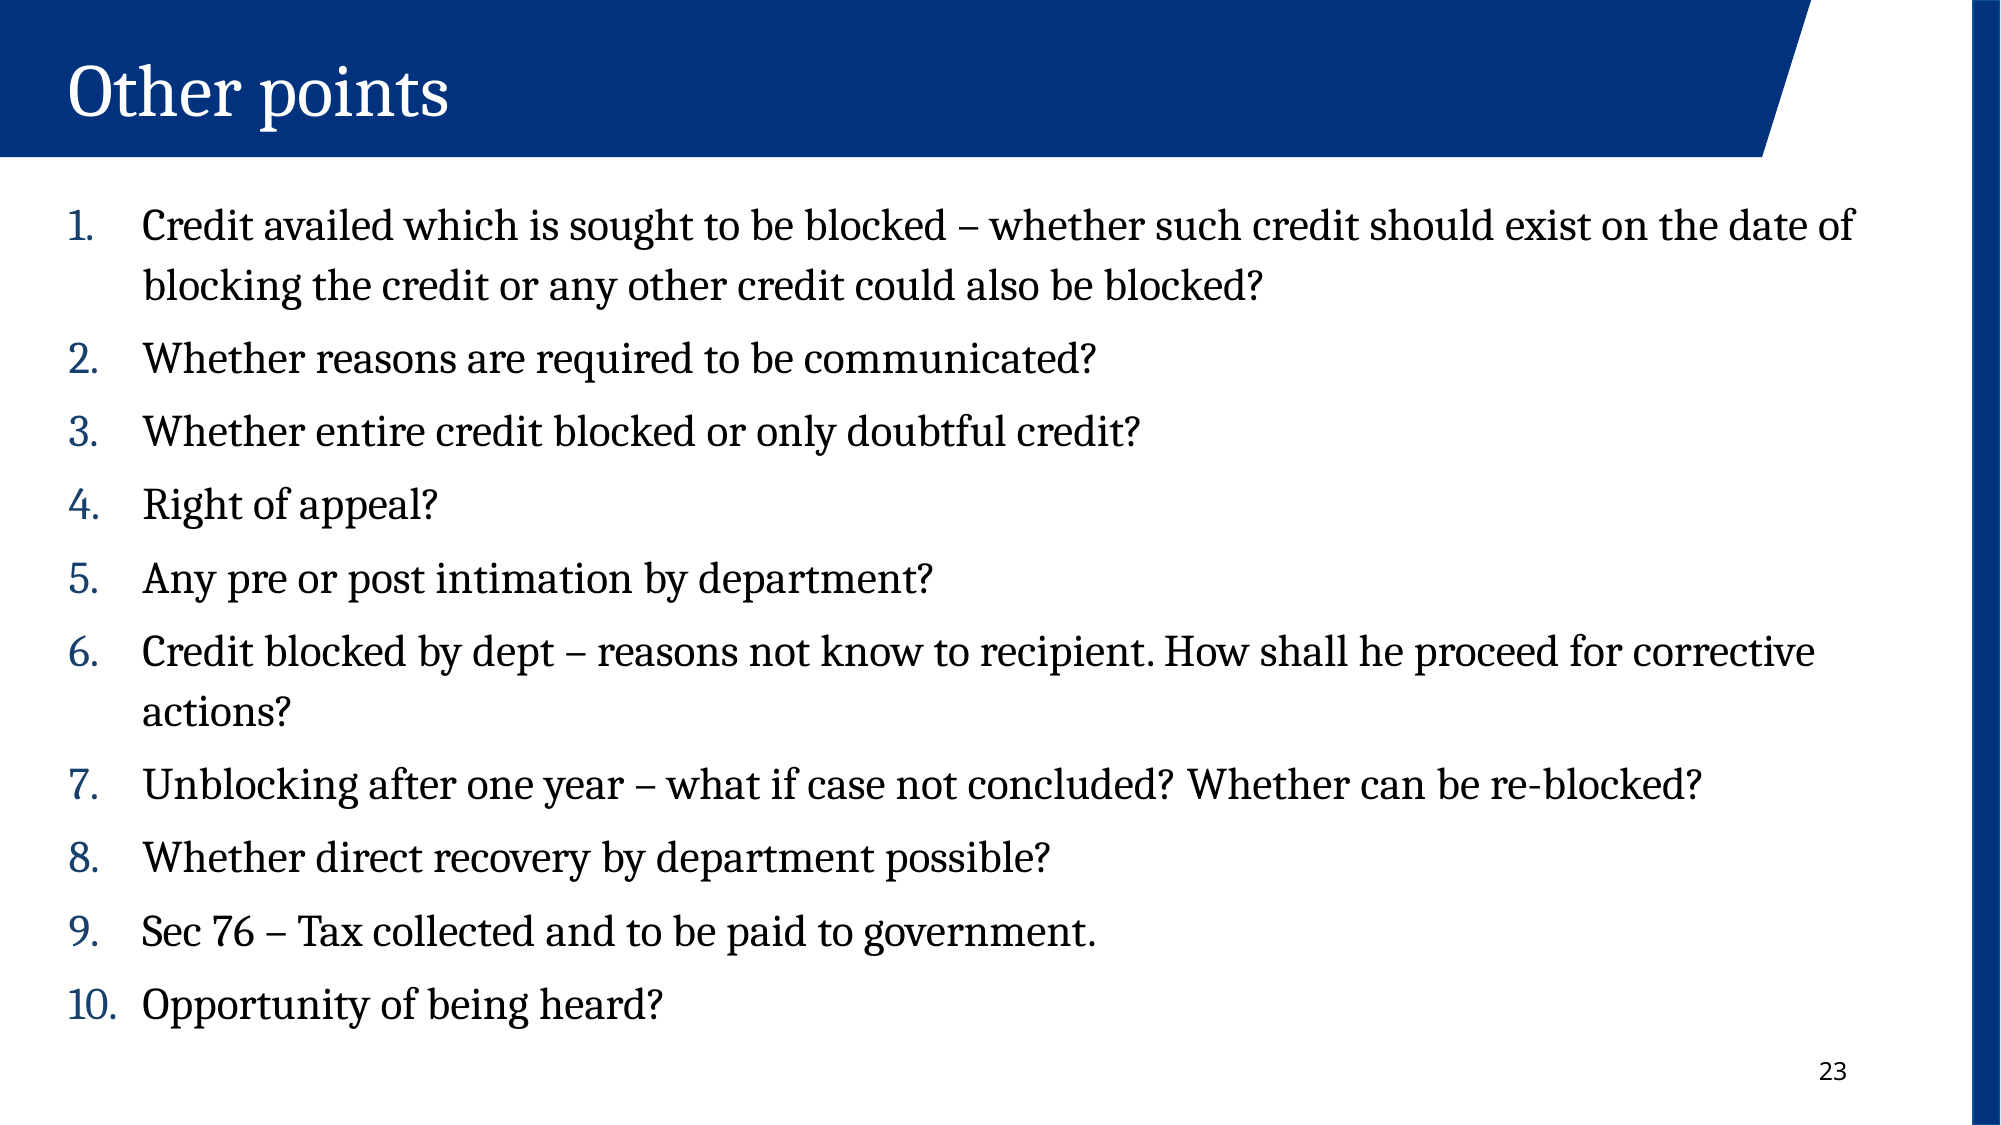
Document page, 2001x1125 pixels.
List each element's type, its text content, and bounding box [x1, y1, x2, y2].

list Credit availed which is sought to be blocked – whether such credit should exist on the date of blocking the credit or any other credit could also be blocked? Whether reasons are required to be communicated? Whether entire credit blocked or only doubtful credit? Right of appeal? Any pre or post intimation by department? Credit blocked by dept – reasons not know to recipient. How shall he proceed for corrective actions? Unblocking after one year – what if case not concluded? Whether can be re-blocked? Whether direct recovery by department possible? Sec 76 – Tax collected and to be paid to government. Opportunity of being heard? [53, 181, 1898, 1043]
slide_number 23 [1412, 1042, 1863, 1103]
list Other points [53, 24, 1433, 121]
